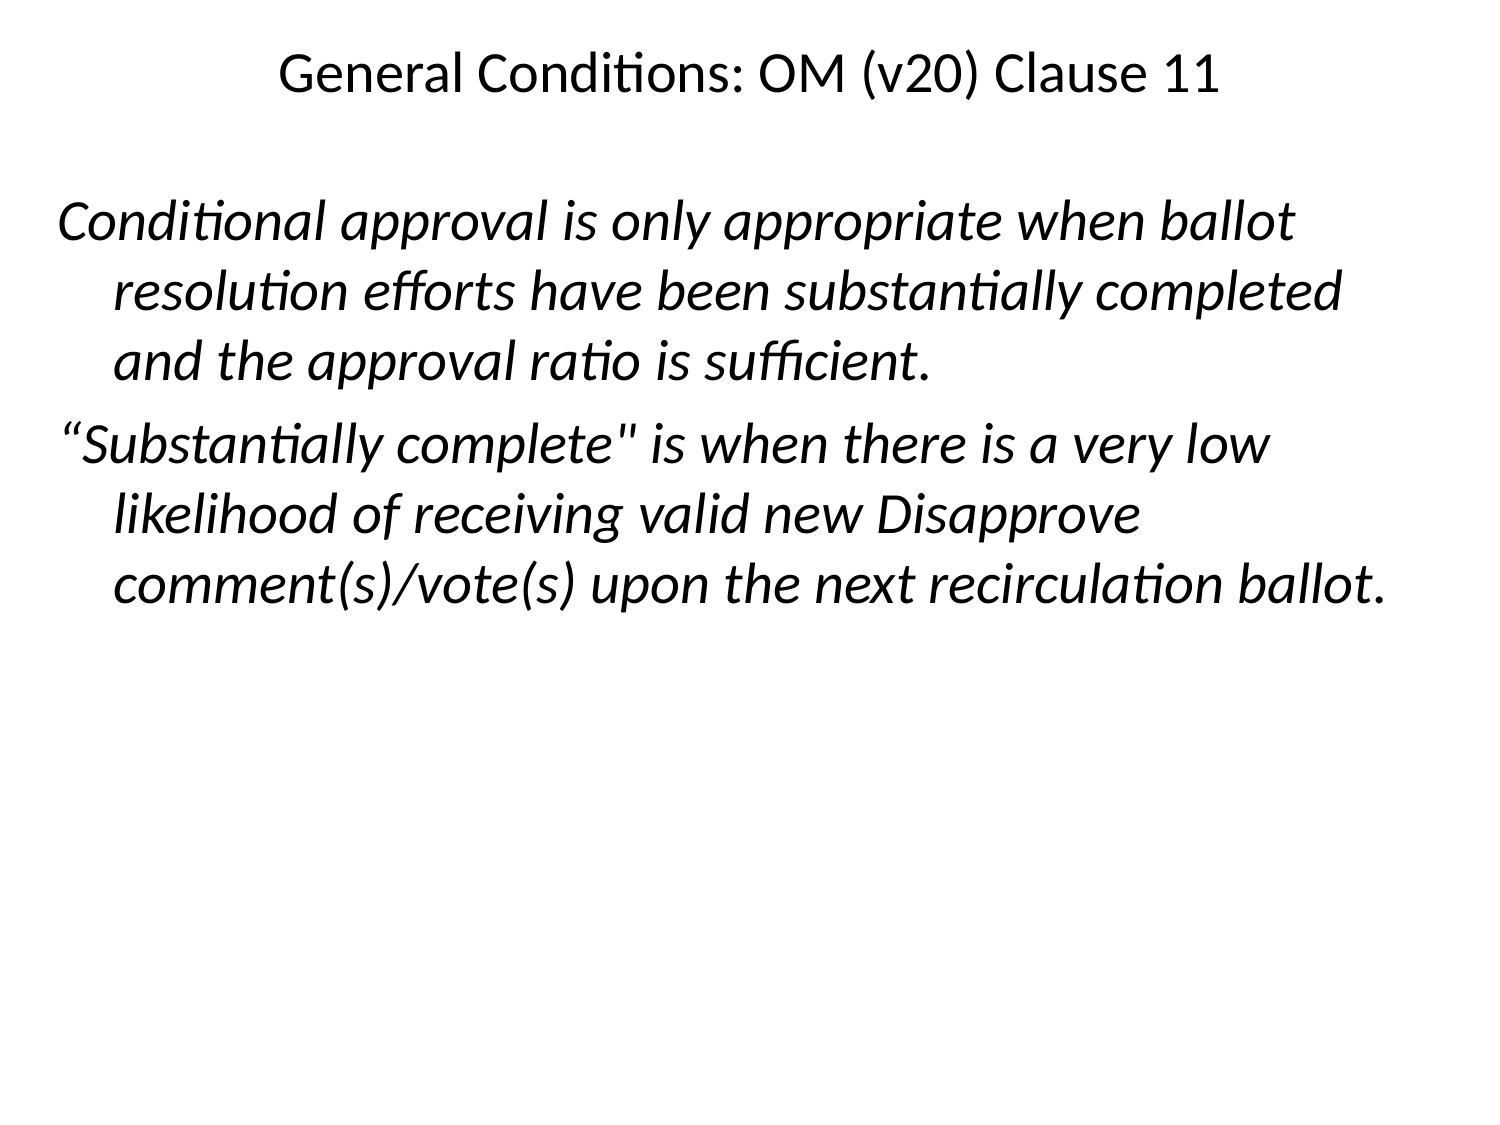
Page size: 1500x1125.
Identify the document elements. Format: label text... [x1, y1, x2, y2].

title General Conditions: OM (v20) Clause 11 [0, 24, 1500, 113]
list Conditional approval is only appropriate when ballot resolution efforts have been substantially completed and the approval ratio is sufficient. “Substantially complete" is when there is a very low likelihood of receiving valid new Disapprove comment(s)/vote(s) upon the next recirculation ballot. [49, 174, 1414, 1013]
